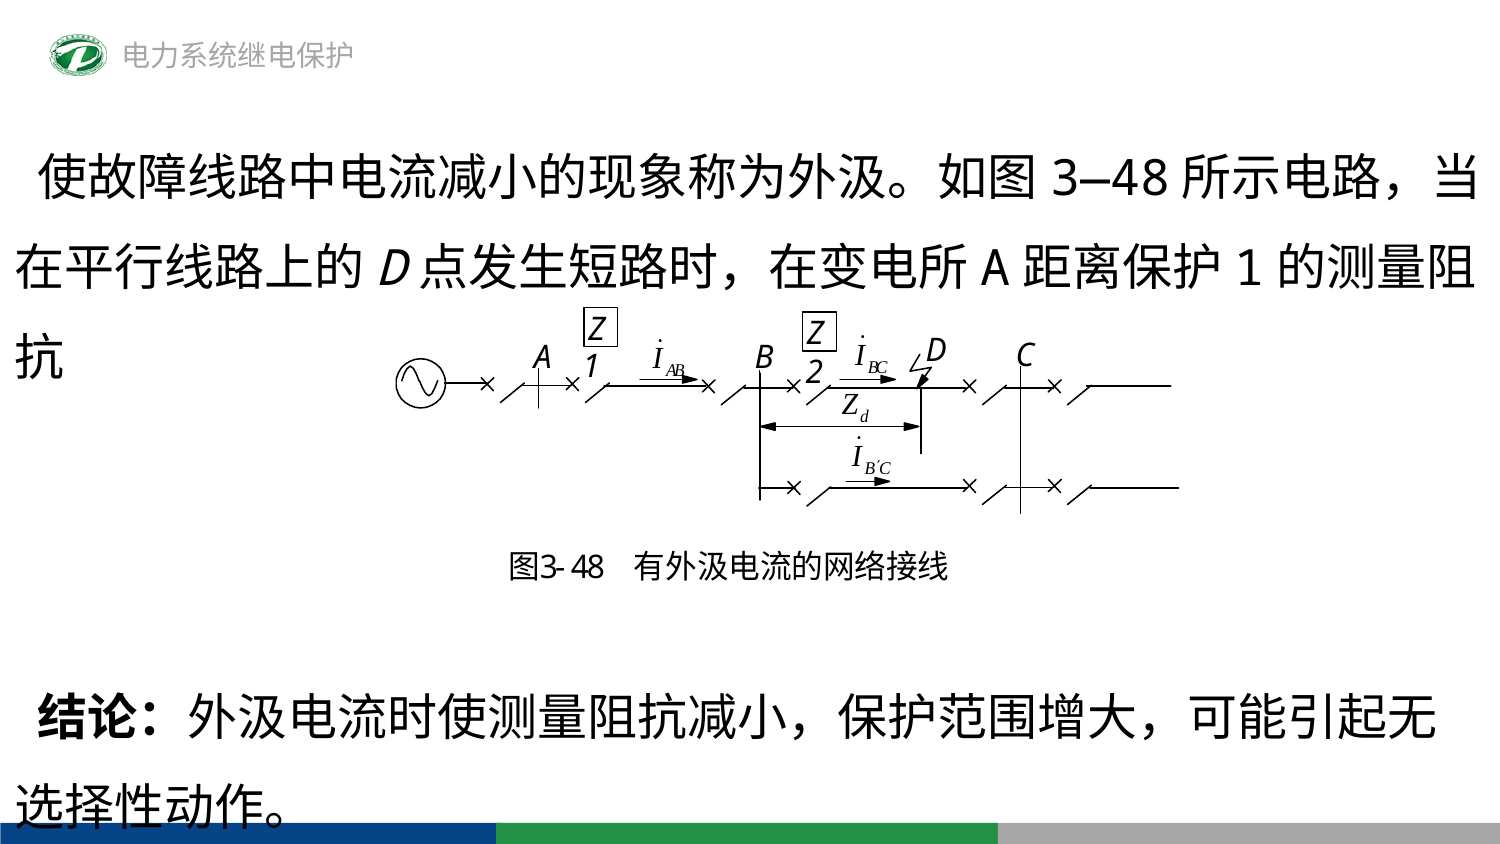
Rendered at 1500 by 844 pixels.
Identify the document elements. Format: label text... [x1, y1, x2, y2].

text_box 使故障线路中电流减小的现象称为外汲。如图3—48所示电路，当在平行线路上的D点发生短路时，在变电所A距离保护1的测量阻抗 结论：外汲电流时使测量阻抗减小，保护范围增大，可能引起无选择性动作。 [0, 107, 1500, 843]
picture [395, 303, 1184, 582]
text_box 电力系统继电保护 [122, 29, 370, 80]
picture [41, 19, 118, 91]
